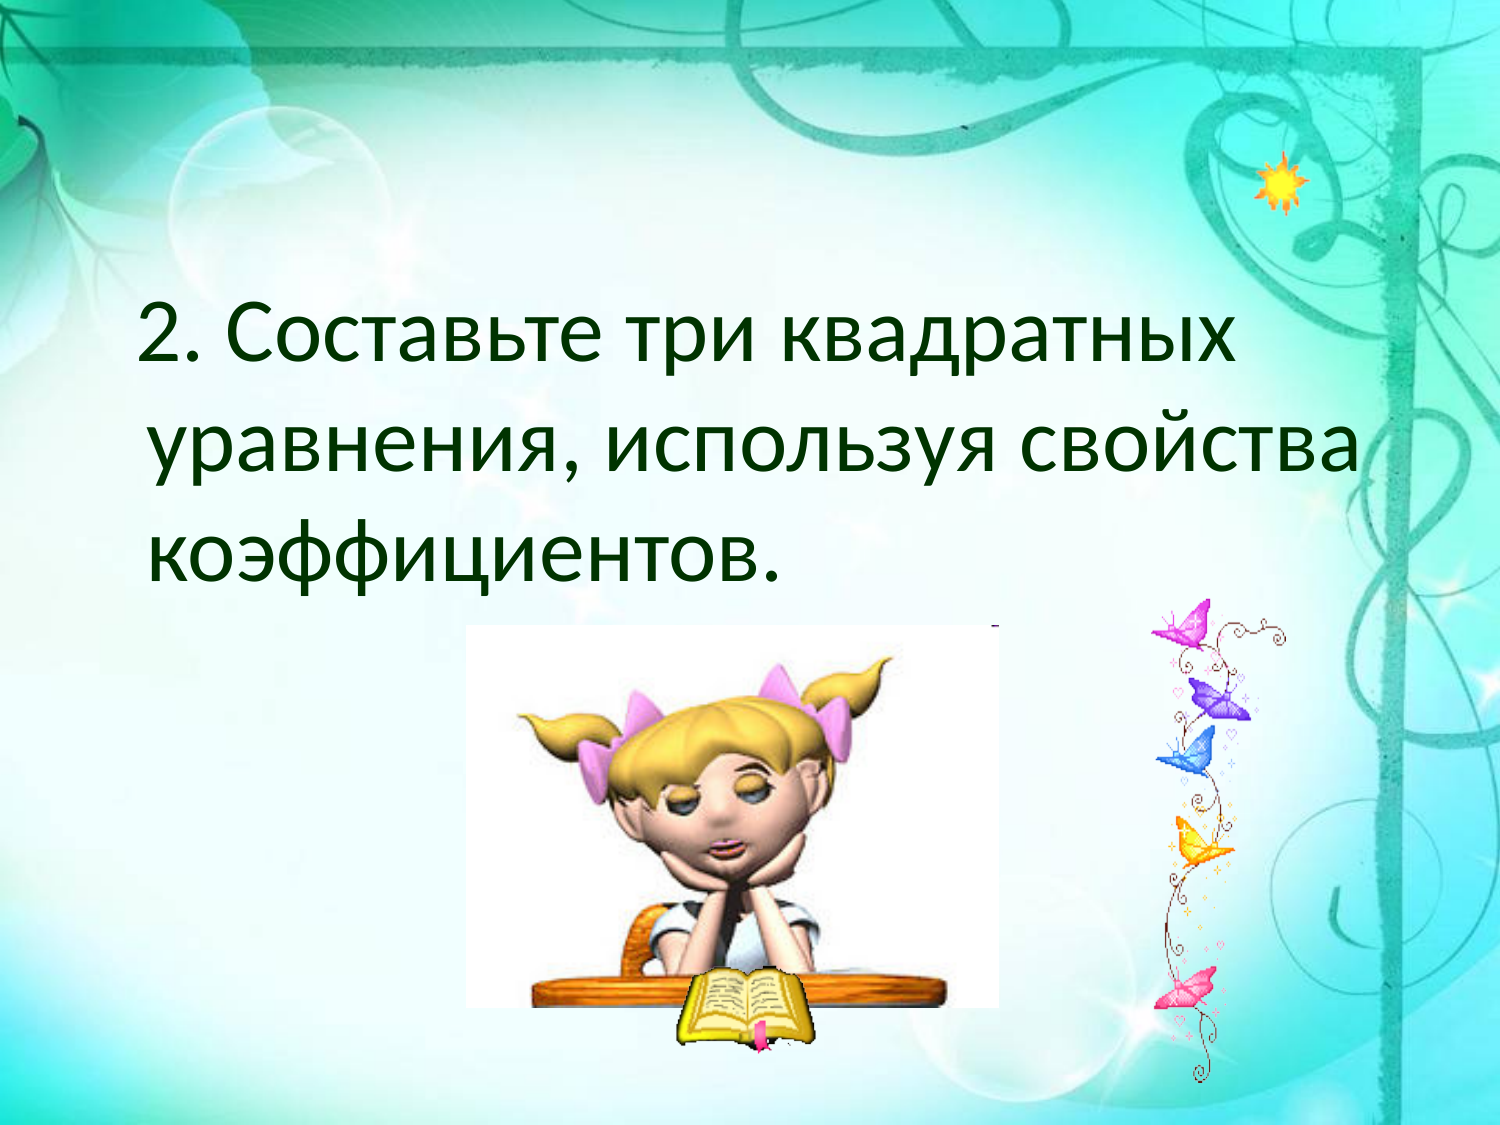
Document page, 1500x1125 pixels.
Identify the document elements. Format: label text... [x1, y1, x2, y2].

list 2. Составьте три квадратных уравнения, используя свойства коэффициентов. [74, 262, 1426, 1006]
picture [0, 0, 1500, 1125]
